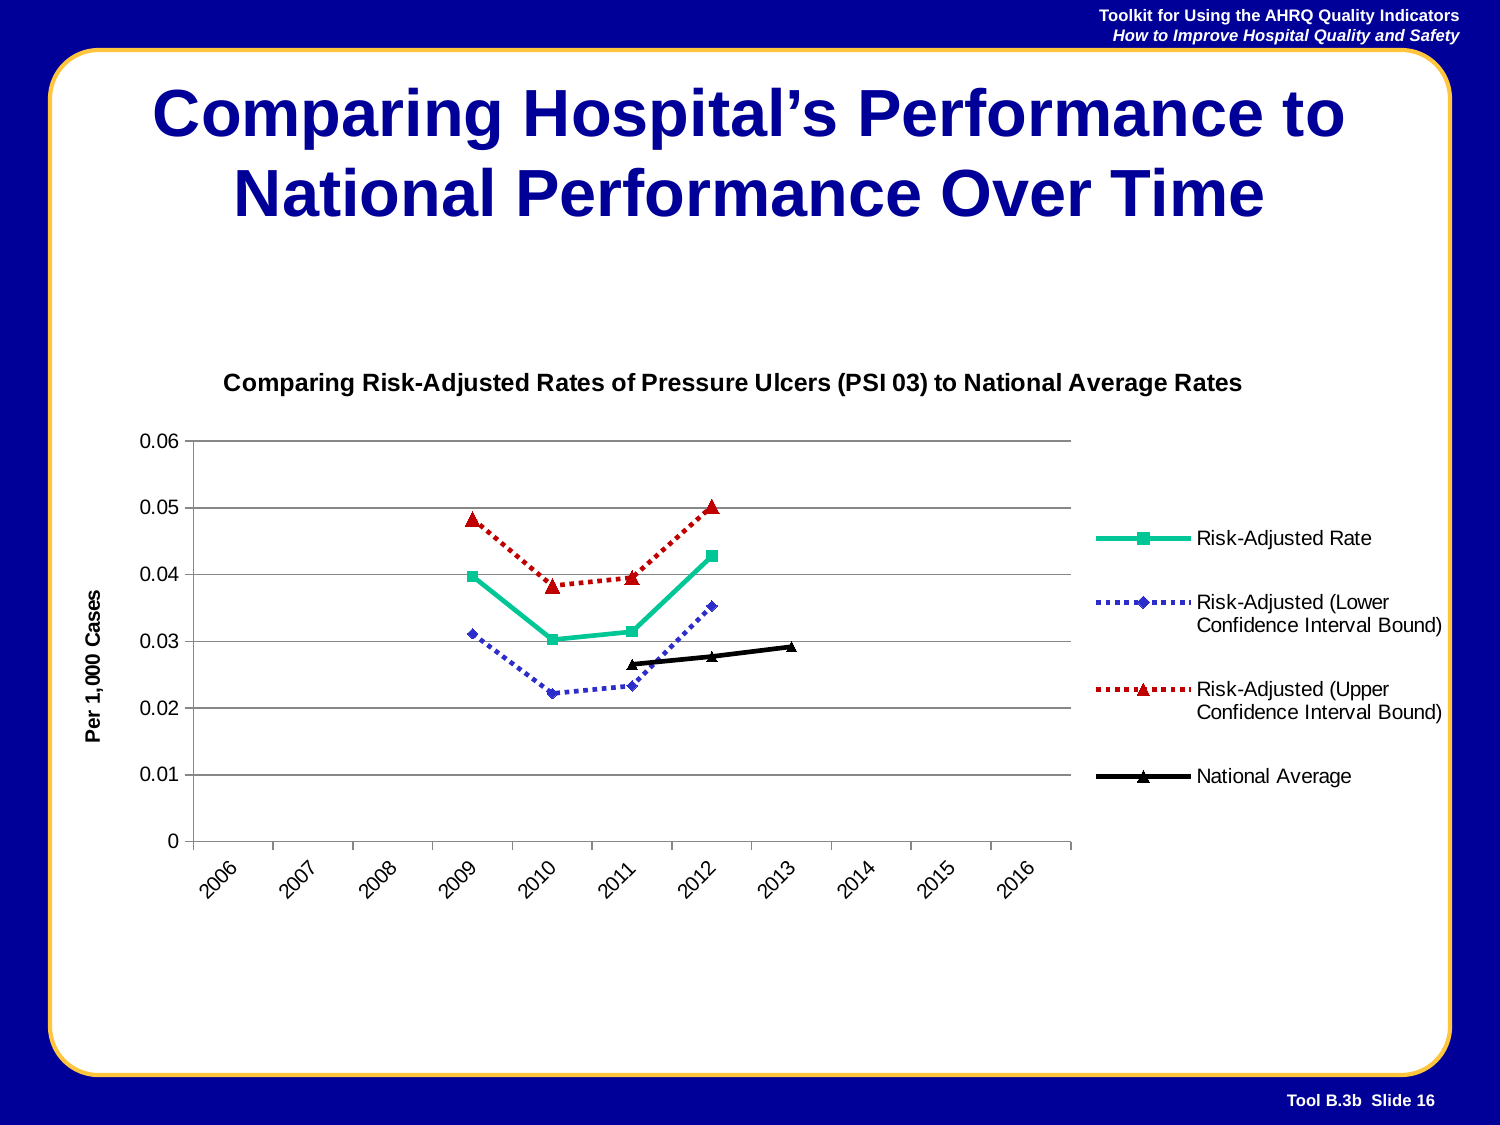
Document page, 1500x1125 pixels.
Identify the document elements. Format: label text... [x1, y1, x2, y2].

title Comparing Hospital’s Performance to National Performance Over Time [112, 74, 1388, 226]
chart [24, 362, 1472, 927]
